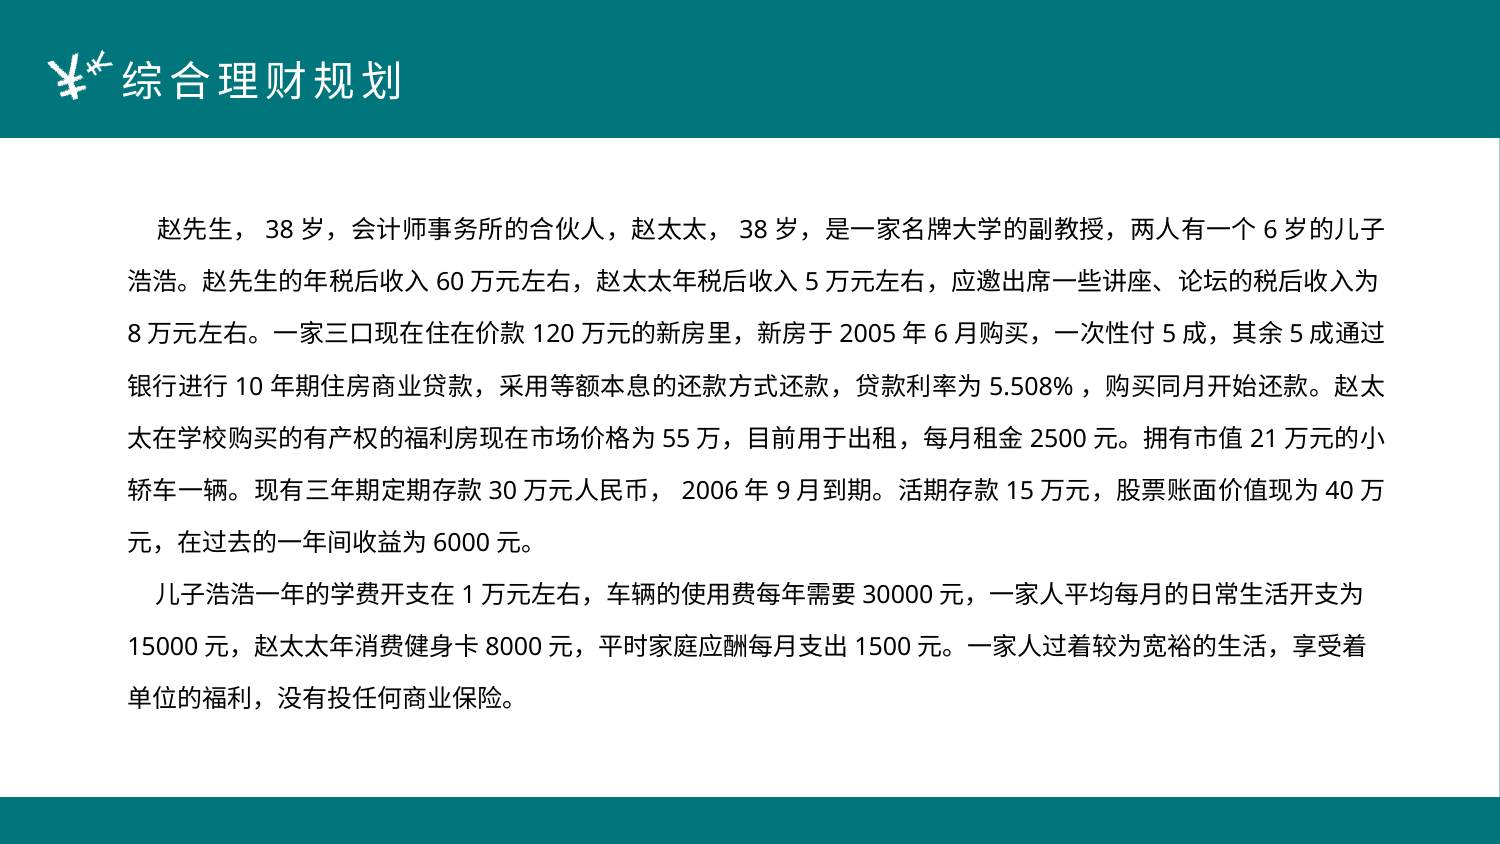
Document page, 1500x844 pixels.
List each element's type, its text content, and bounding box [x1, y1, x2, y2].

text_box 赵先生，38岁，会计师事务所的合伙人，赵太太，38岁，是一家名牌大学的副教授，两人有一个6岁的儿子浩浩。赵先生的年税后收入60万元左右，赵太太年税后收入5万元左右，应邀出席一些讲座、论坛的税后收入为8万元左右。一家三口现在住在价款120万元的新房里，新房于2005年6月购买，一次性付5成，其余5成通过银行进行10年期住房商业贷款，采用等额本息的还款方式还款，贷款利率为5.508%，购买同月开始还款。赵太太在学校购买的有产权的福利房现在市场价格为55万，目前用于出租，每月租金2500元。拥有市值21万元的小轿车一辆。现有三年期定期存款30万元人民币，2006年9月到期。活期存款15万元，股票账面价值现为40万元，在过去的一年间收益为6000元。 儿子浩浩一年的学费开支在1万元左右，车辆的使用费每年需要30000元，一家人平均每月的日常生活开支为15000元，赵太太年消费健身卡8000元，平时家庭应酬每月支出1500元。一家人过着较为宽裕的生活，享受着单位的福利，没有投任何商业保险。 [112, 184, 1400, 720]
